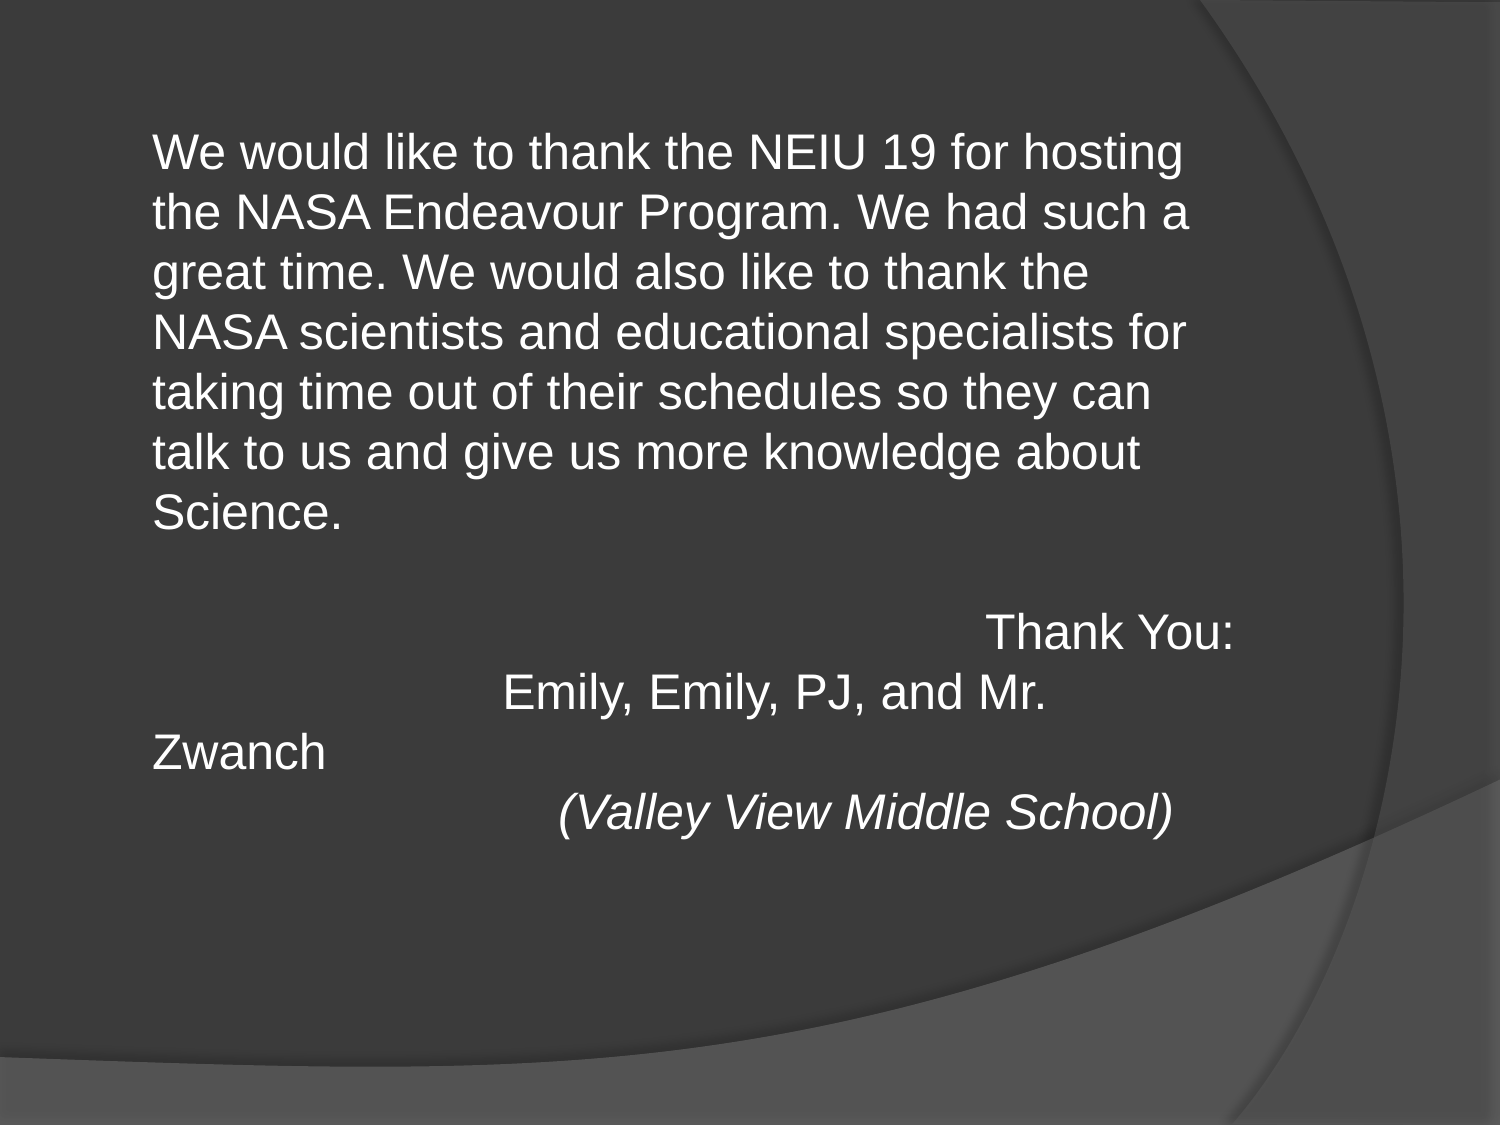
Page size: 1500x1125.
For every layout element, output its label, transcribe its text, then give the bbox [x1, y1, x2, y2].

text_box We would like to thank the NEIU 19 for hosting the NASA Endeavour Program. We had such a great time. We would also like to thank the NASA scientists and educational specialists for taking time out of their schedules so they can talk to us and give us more knowledge about Science. Thank You: Emily, Emily, PJ, and Mr. Zwanch (Valley View Middle School) [137, 112, 1250, 848]
